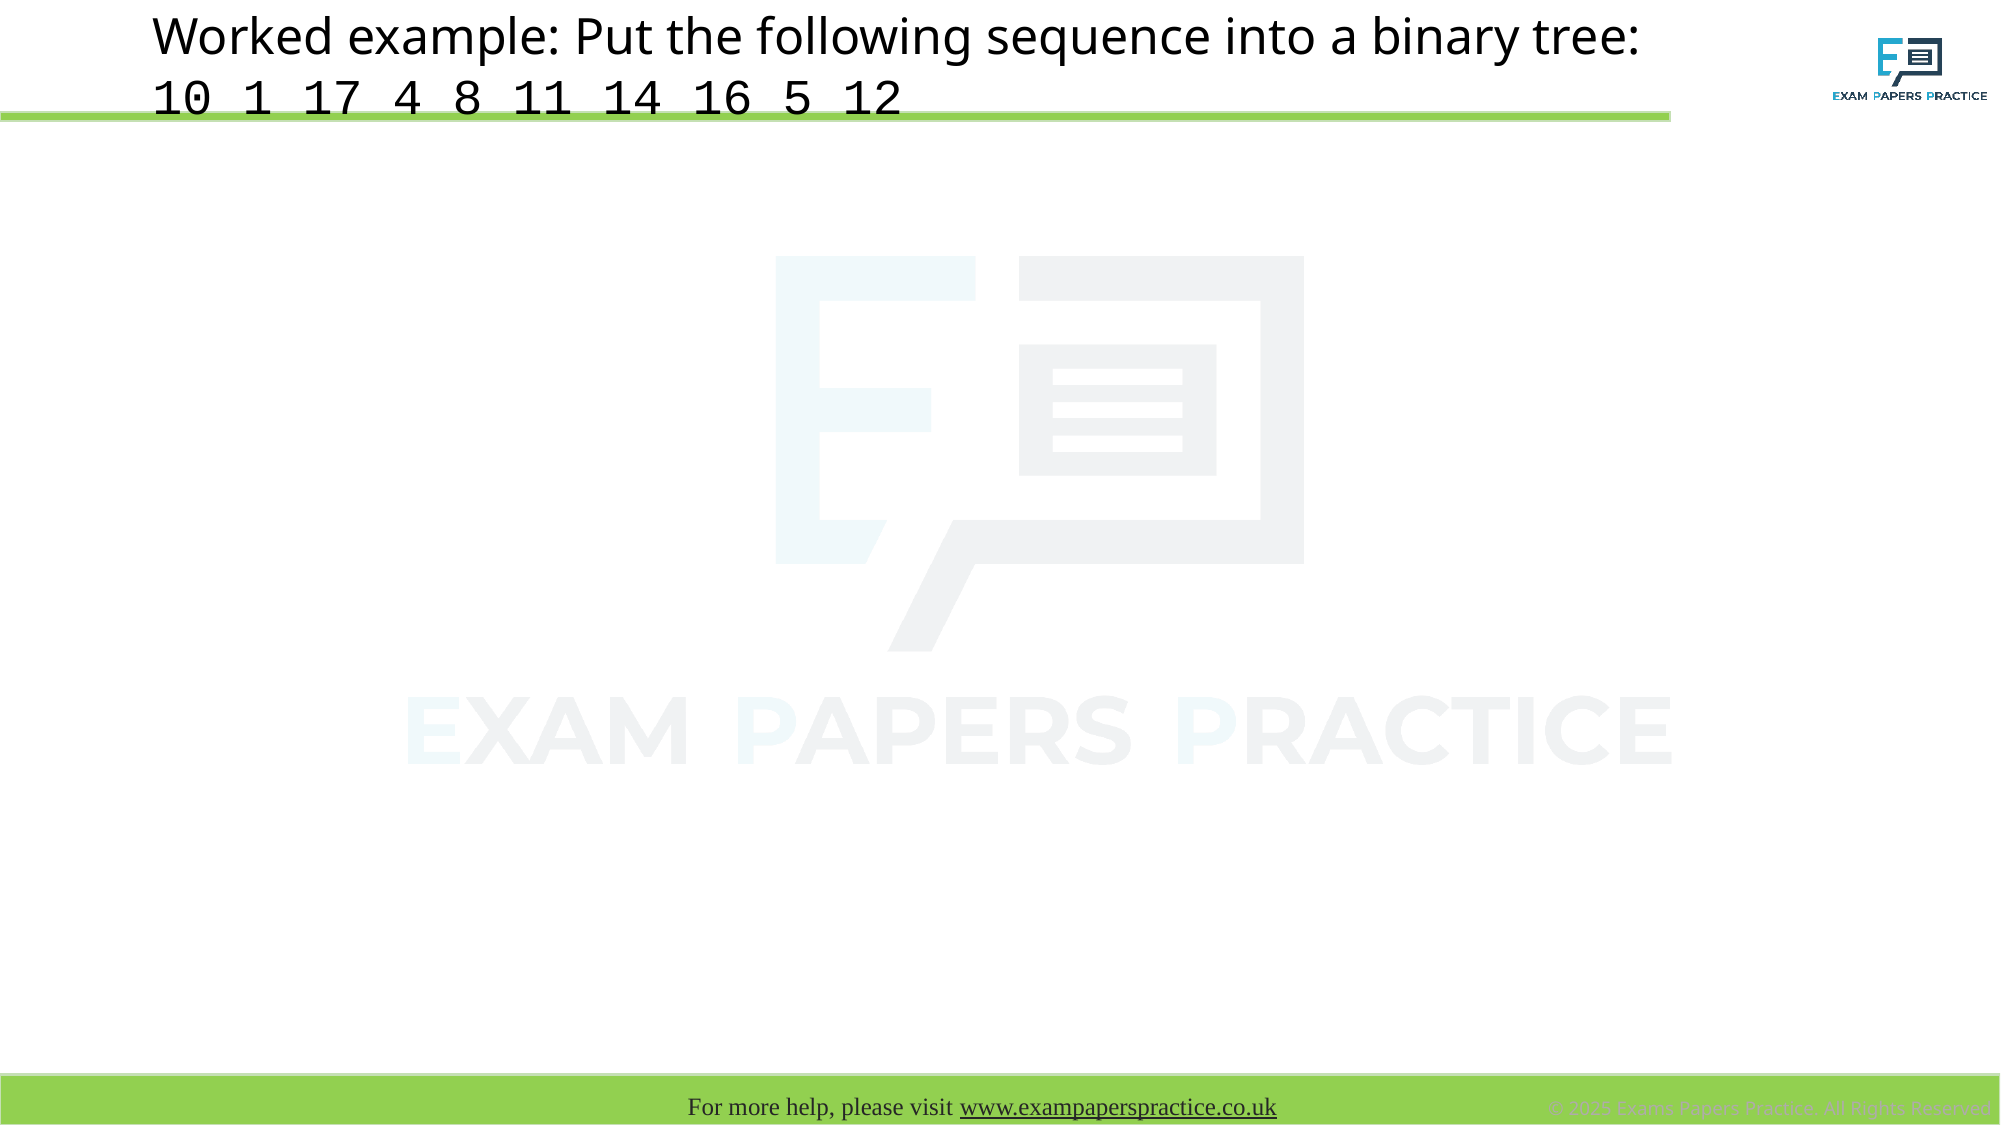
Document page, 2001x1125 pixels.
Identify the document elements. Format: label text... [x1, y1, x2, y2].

title Worked example: Put the following sequence into a binary tree: 10 1 17 4 8 11 14 16 5 12 [137, 59, 1863, 70]
